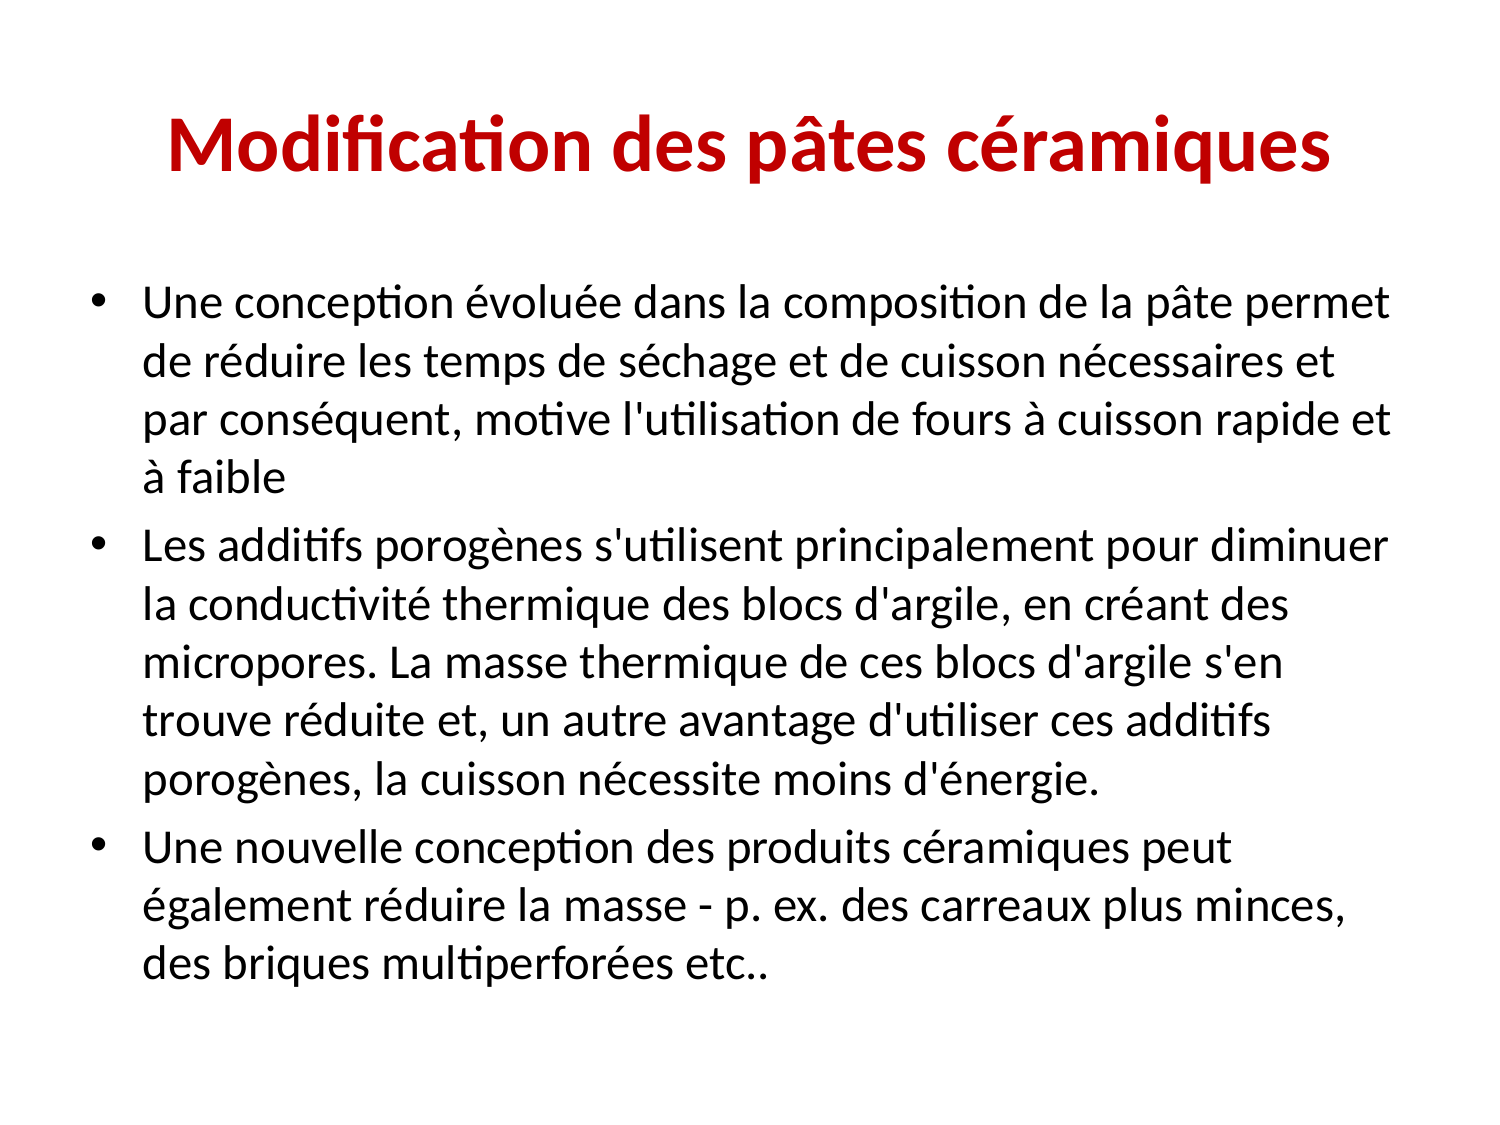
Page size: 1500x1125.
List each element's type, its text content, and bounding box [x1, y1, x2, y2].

list Une conception évoluée dans la composition de la pâte permet de réduire les temps de séchage et de cuisson nécessaires et par conséquent, motive l'utilisation de fours à cuisson rapide et à faible Les additifs porogènes s'utilisent principalement pour diminuer la conductivité thermique des blocs d'argile, en créant des micropores. La masse thermique de ces blocs d'argile s'en trouve réduite et, un autre avantage d'utiliser ces additifs porogènes, la cuisson nécessite moins d'énergie. Une nouvelle conception des produits céramiques peut également réduire la masse - p. ex. des carreaux plus minces, des briques multiperforées etc.. [75, 262, 1425, 1005]
title Modification des pâtes céramiques [75, 45, 1425, 233]
